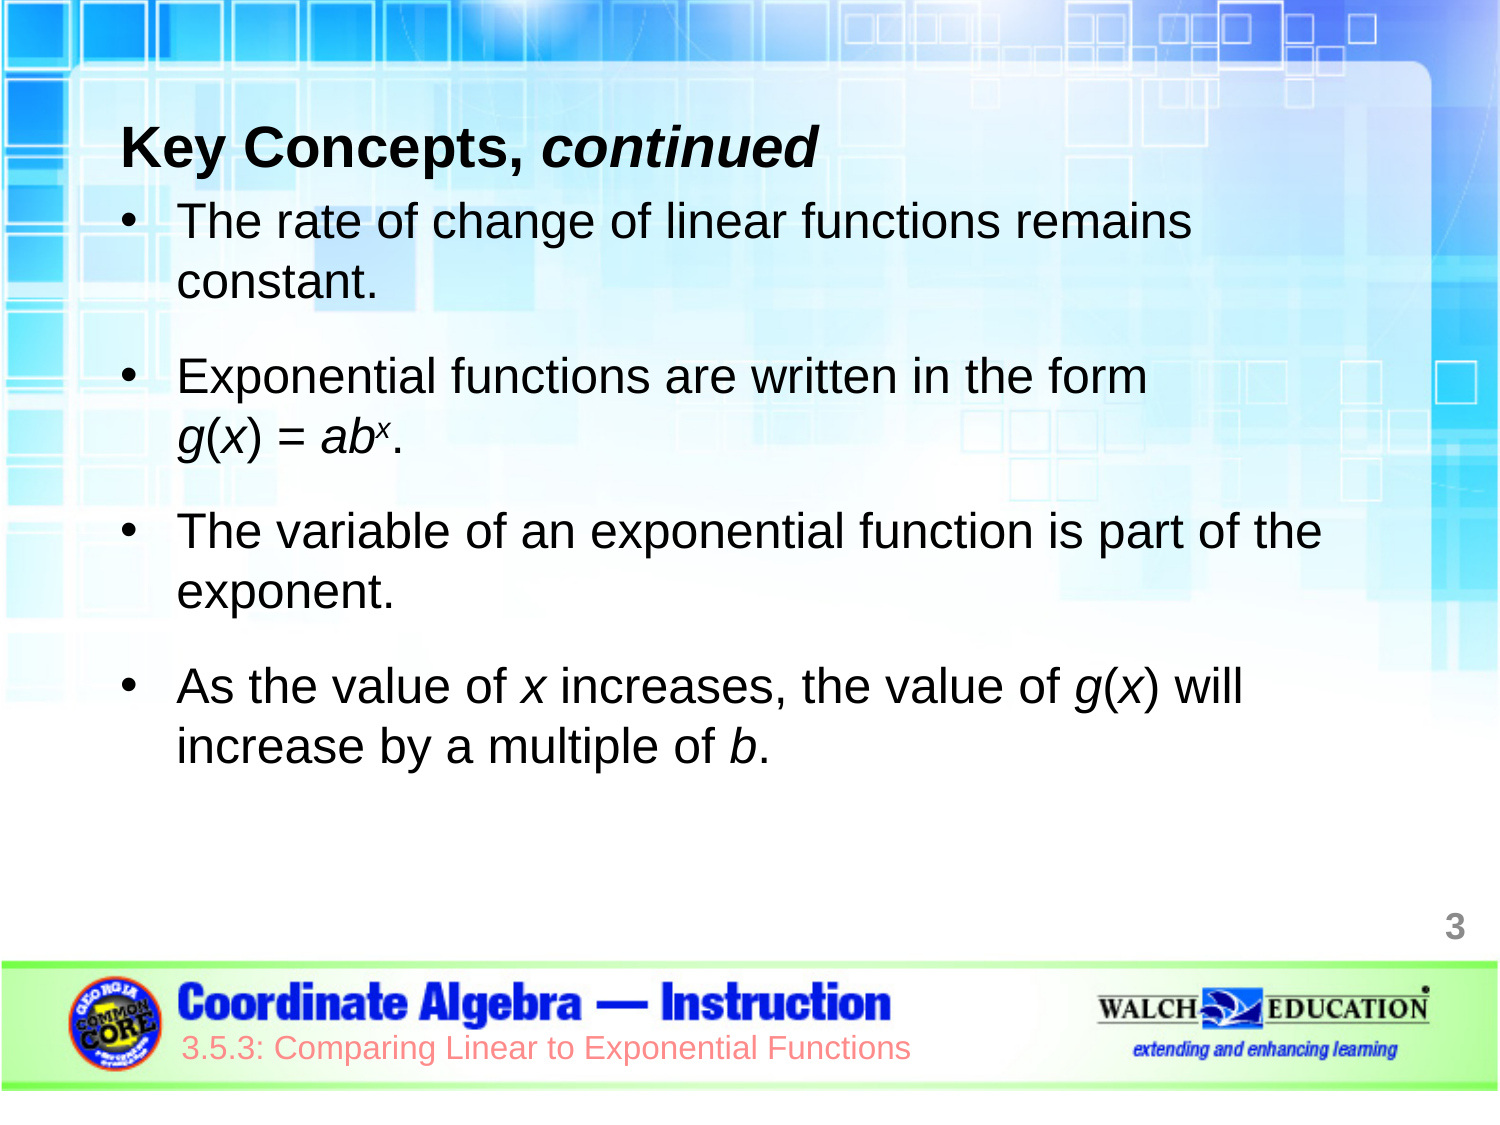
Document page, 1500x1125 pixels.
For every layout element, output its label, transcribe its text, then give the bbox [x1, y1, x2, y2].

slide_number 3 [1361, 901, 1481, 949]
subtitle Key Concepts, continued The rate of change of linear functions remains constant. Exponential functions are written in the form g(x) = abx. The variable of an exponential function is part of the exponent. As the value of x increases, the value of g(x) will increase by a multiple of b. [105, 101, 1394, 922]
picture [1, 0, 1500, 1091]
footer 3.5.3: Comparing Linear to Exponential Functions [166, 1024, 1080, 1069]
